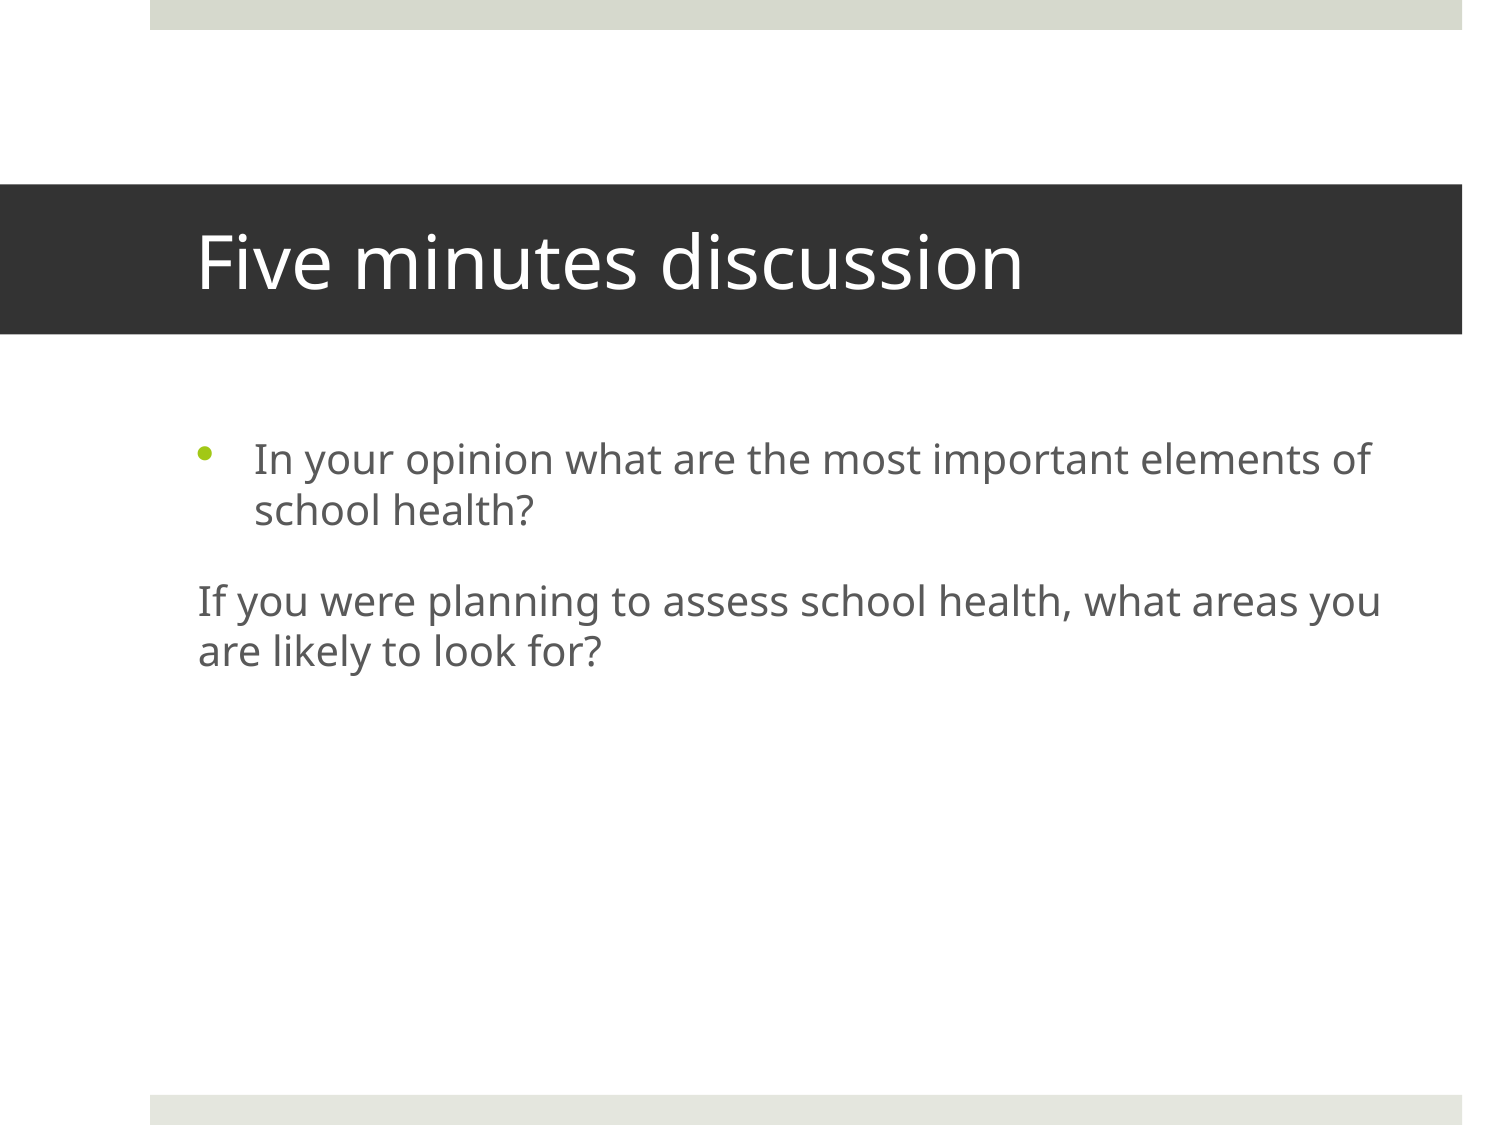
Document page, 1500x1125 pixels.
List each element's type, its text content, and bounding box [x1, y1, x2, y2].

title Five minutes discussion [0, 184, 1463, 335]
list In your opinion what are the most important elements of school health? If you were planning to assess school health, what areas you are likely to look for? [182, 425, 1432, 1028]
